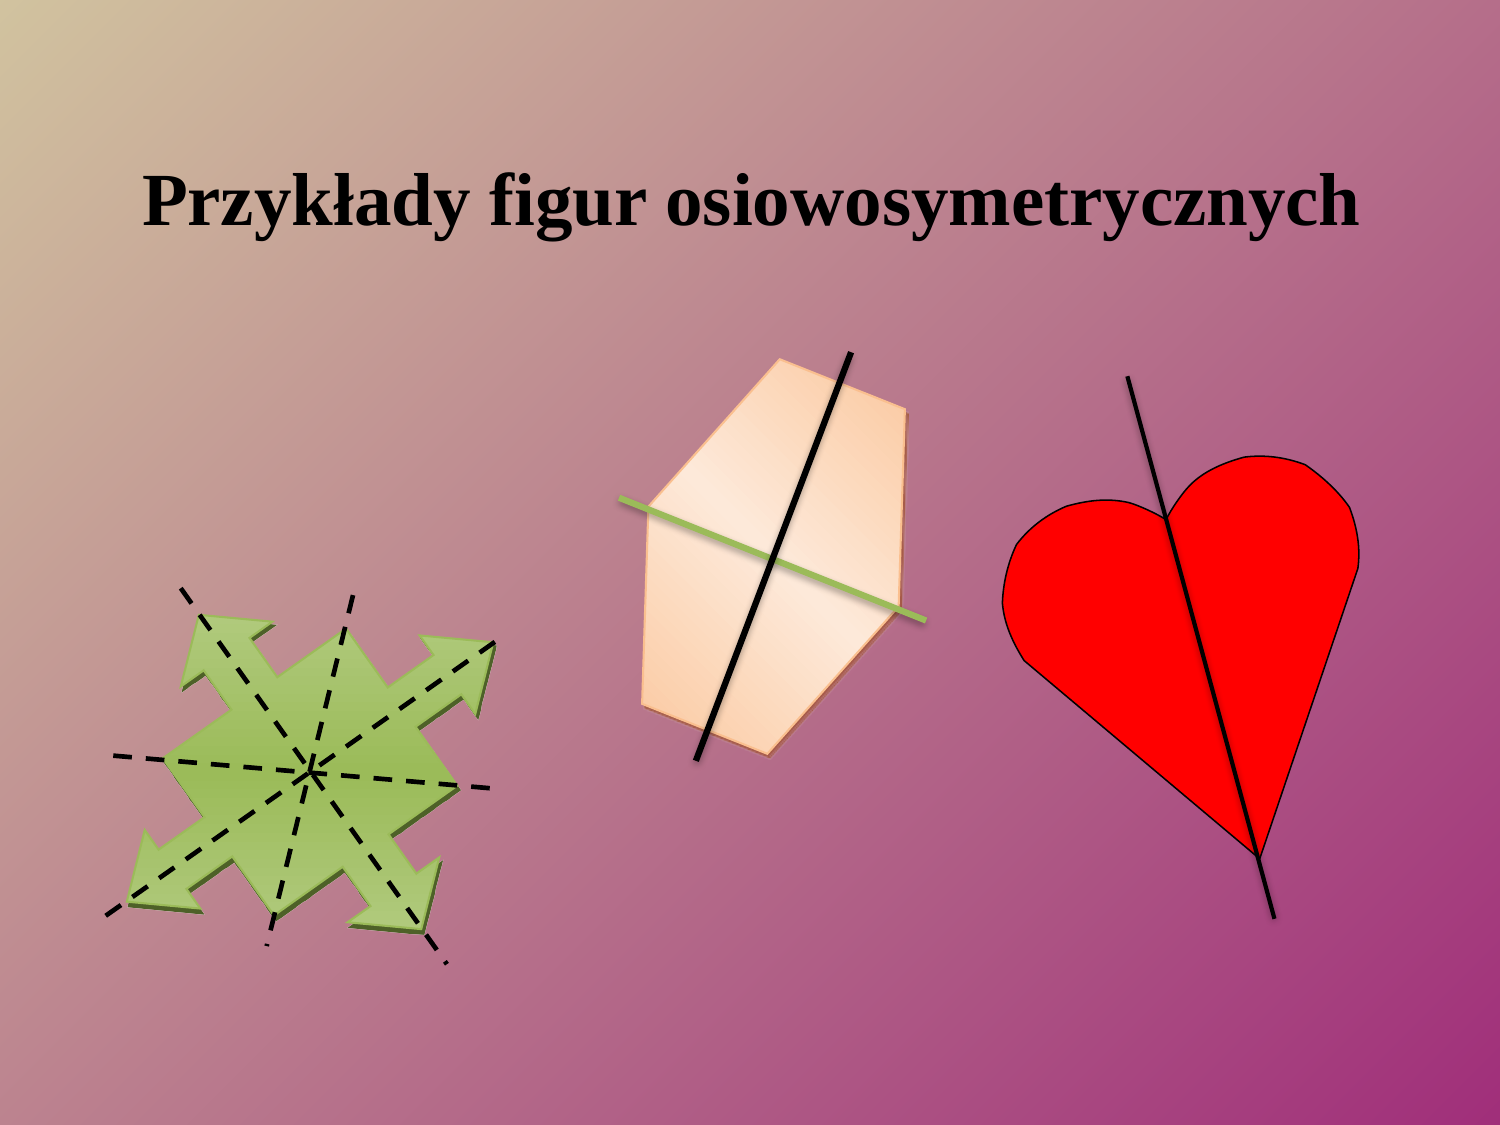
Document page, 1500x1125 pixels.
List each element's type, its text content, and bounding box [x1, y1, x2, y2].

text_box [608, 337, 940, 776]
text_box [1017, 366, 1384, 930]
text_box Przykłady figur osiowosymetrycznych [76, 101, 1427, 290]
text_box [64, 550, 550, 1012]
